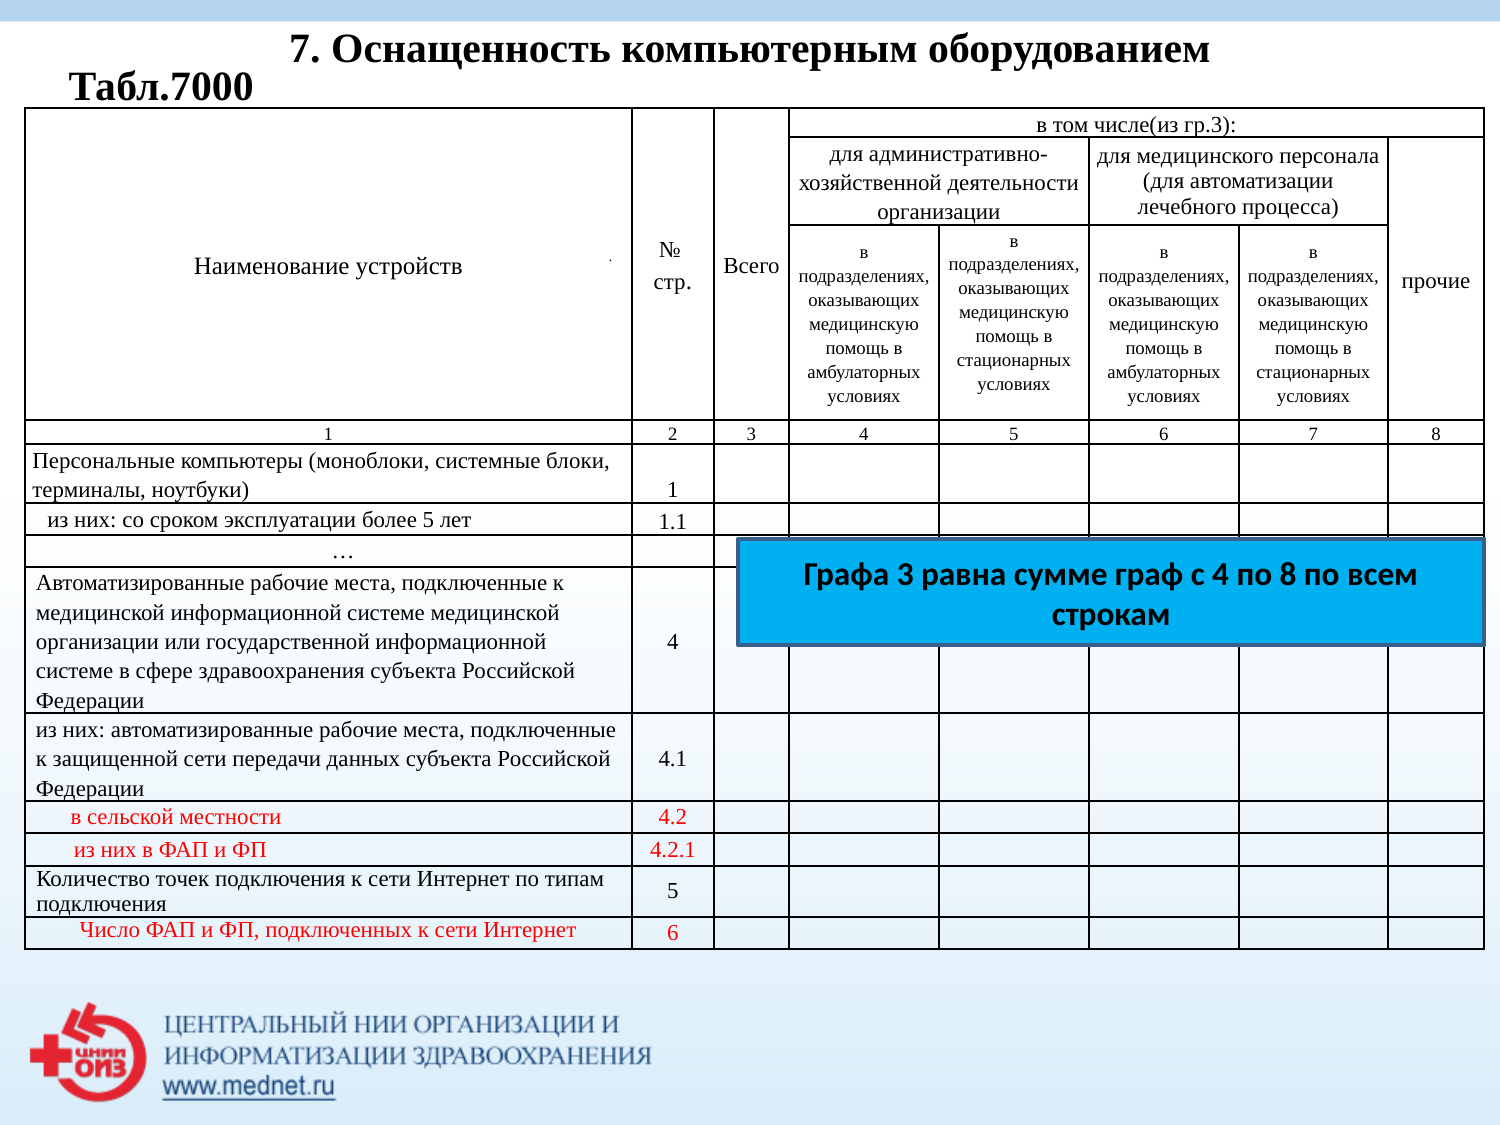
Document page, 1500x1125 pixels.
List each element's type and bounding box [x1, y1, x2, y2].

table_cell [790, 867, 938, 916]
table_cell [940, 504, 1088, 534]
table_cell [26, 421, 631, 443]
table_cell [790, 138, 1088, 224]
table_cell [790, 802, 938, 832]
table_cell [715, 504, 788, 534]
table_cell [940, 834, 1088, 865]
table_cell [1389, 802, 1483, 832]
table_cell [790, 647, 938, 712]
table_cell [1389, 647, 1483, 712]
table_cell [790, 504, 938, 534]
table_cell [1240, 834, 1387, 865]
title [17, 66, 306, 102]
table_cell [715, 536, 788, 566]
table_cell [790, 714, 938, 800]
table_cell [940, 421, 1088, 443]
table_cell [633, 504, 713, 534]
table_cell [1389, 138, 1483, 419]
table_cell [940, 867, 1088, 916]
table_cell [790, 918, 938, 948]
table_cell [715, 568, 788, 712]
table_header [26, 109, 631, 419]
table_cell [790, 834, 938, 865]
table_cell [940, 802, 1088, 832]
table_cell [633, 802, 713, 832]
table_cell [940, 918, 1088, 948]
table_cell [790, 445, 938, 502]
text_box [37, 24, 1463, 67]
table_cell [26, 918, 631, 948]
table_cell [1389, 445, 1483, 502]
table_cell [633, 867, 713, 916]
table_cell [715, 867, 788, 916]
table_cell [790, 421, 938, 443]
table_cell [1090, 867, 1238, 916]
table_cell [940, 445, 1088, 502]
table_cell [633, 536, 713, 566]
table_cell [1090, 226, 1238, 419]
table_cell [1090, 504, 1238, 534]
table_cell [1240, 918, 1387, 948]
table_cell [26, 867, 631, 916]
table_cell [1240, 421, 1387, 443]
table_cell [715, 834, 788, 865]
table_cell [1389, 421, 1483, 443]
table_cell [26, 504, 631, 534]
table_cell [1389, 867, 1483, 916]
table_cell [1389, 918, 1483, 948]
table_cell [1240, 445, 1387, 502]
table_cell [633, 714, 713, 800]
table_cell [633, 568, 713, 712]
table_cell [26, 714, 631, 800]
table_cell [26, 568, 631, 712]
picture [0, 0, 1500, 1125]
table_cell [790, 226, 938, 419]
table_cell [1090, 714, 1238, 800]
table_cell [715, 421, 788, 443]
table_cell [1240, 226, 1387, 419]
table_cell [1240, 714, 1387, 800]
table_cell [940, 226, 1088, 419]
table_cell [26, 802, 631, 832]
table_cell [1240, 647, 1387, 712]
table_cell [26, 536, 631, 566]
table_cell [1389, 834, 1483, 865]
table_cell [940, 714, 1088, 800]
table_cell [1090, 647, 1238, 712]
table_cell [940, 647, 1088, 712]
text_box [736, 537, 1486, 647]
table_cell [1090, 918, 1238, 948]
table_cell [715, 445, 788, 502]
table_cell [633, 421, 713, 443]
table_cell [715, 918, 788, 948]
table_cell [1090, 445, 1238, 502]
table_cell [1090, 138, 1387, 224]
table_cell [633, 834, 713, 865]
table_cell [26, 445, 631, 502]
table_header [633, 109, 713, 419]
table_cell [1389, 504, 1483, 534]
table_header [790, 109, 1483, 136]
table_cell [1090, 421, 1238, 443]
table_cell [1090, 802, 1238, 832]
table_cell [633, 445, 713, 502]
table_cell [1240, 504, 1387, 534]
table_cell [1389, 714, 1483, 800]
table_cell [715, 802, 788, 832]
table_cell [26, 834, 631, 865]
table_header [715, 109, 788, 419]
table_cell [1240, 867, 1387, 916]
table_cell [633, 918, 713, 948]
table_cell [715, 714, 788, 800]
table_cell [1090, 834, 1238, 865]
table_cell [1240, 802, 1387, 832]
